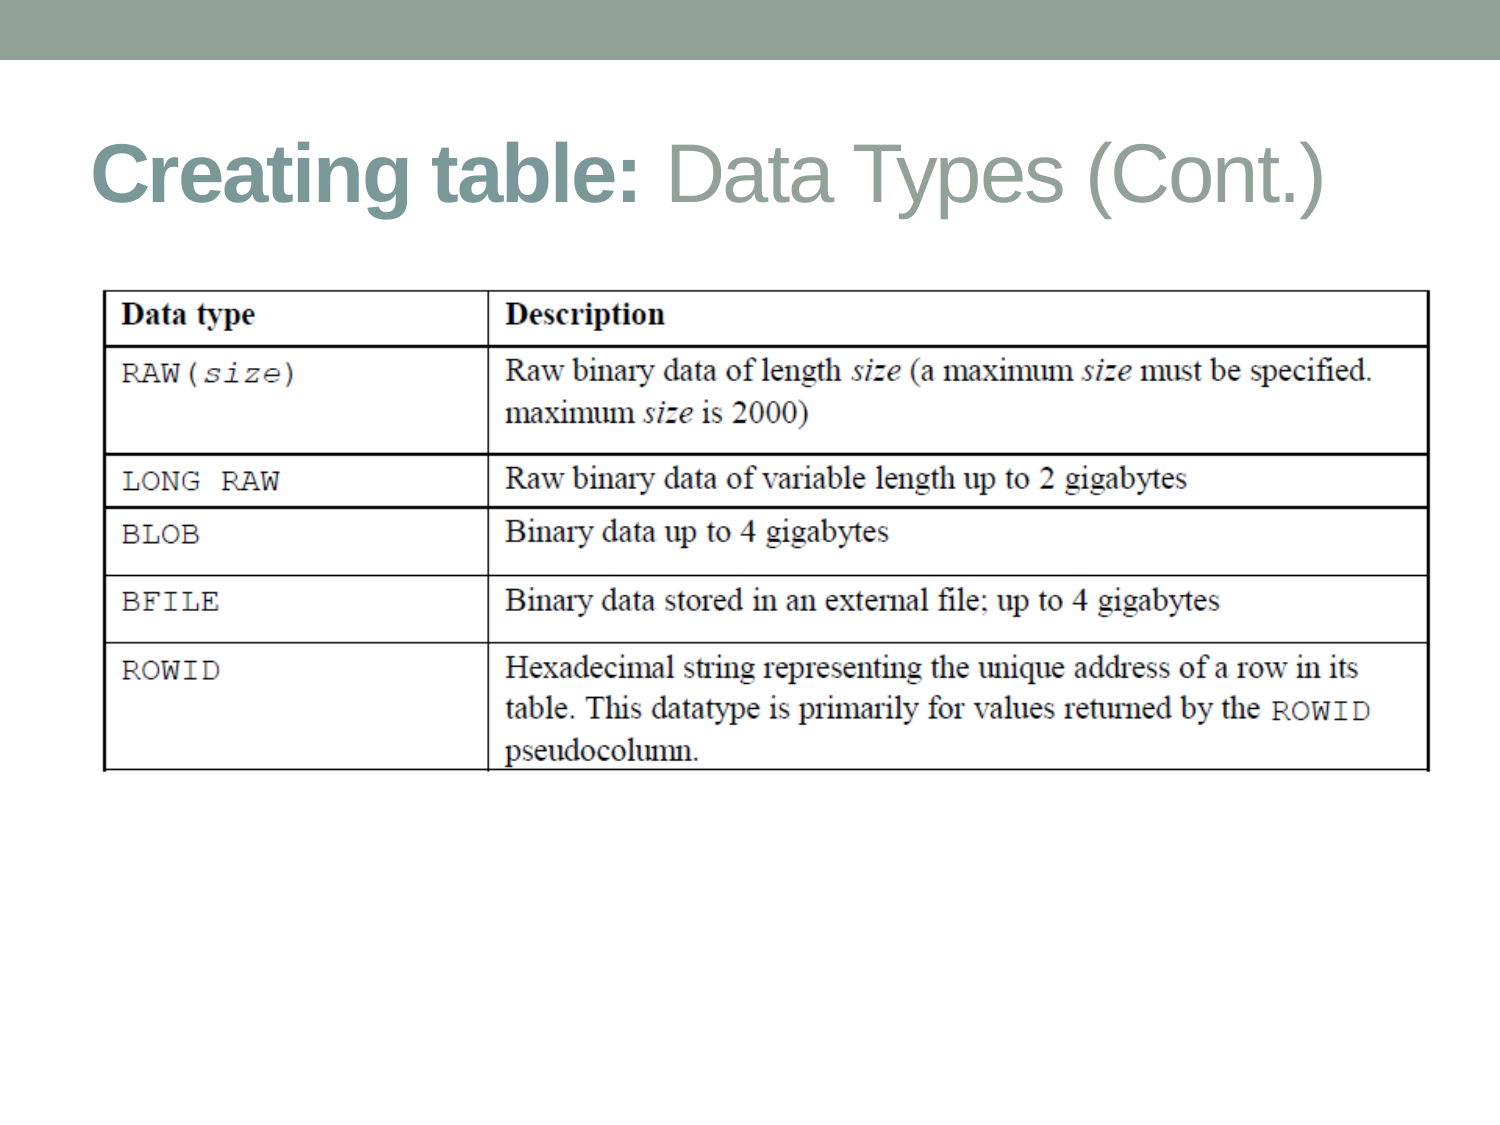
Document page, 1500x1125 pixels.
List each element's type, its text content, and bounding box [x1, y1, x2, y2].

picture [87, 274, 1438, 788]
title Creating table: Data Types (Cont.) [75, 87, 1425, 250]
